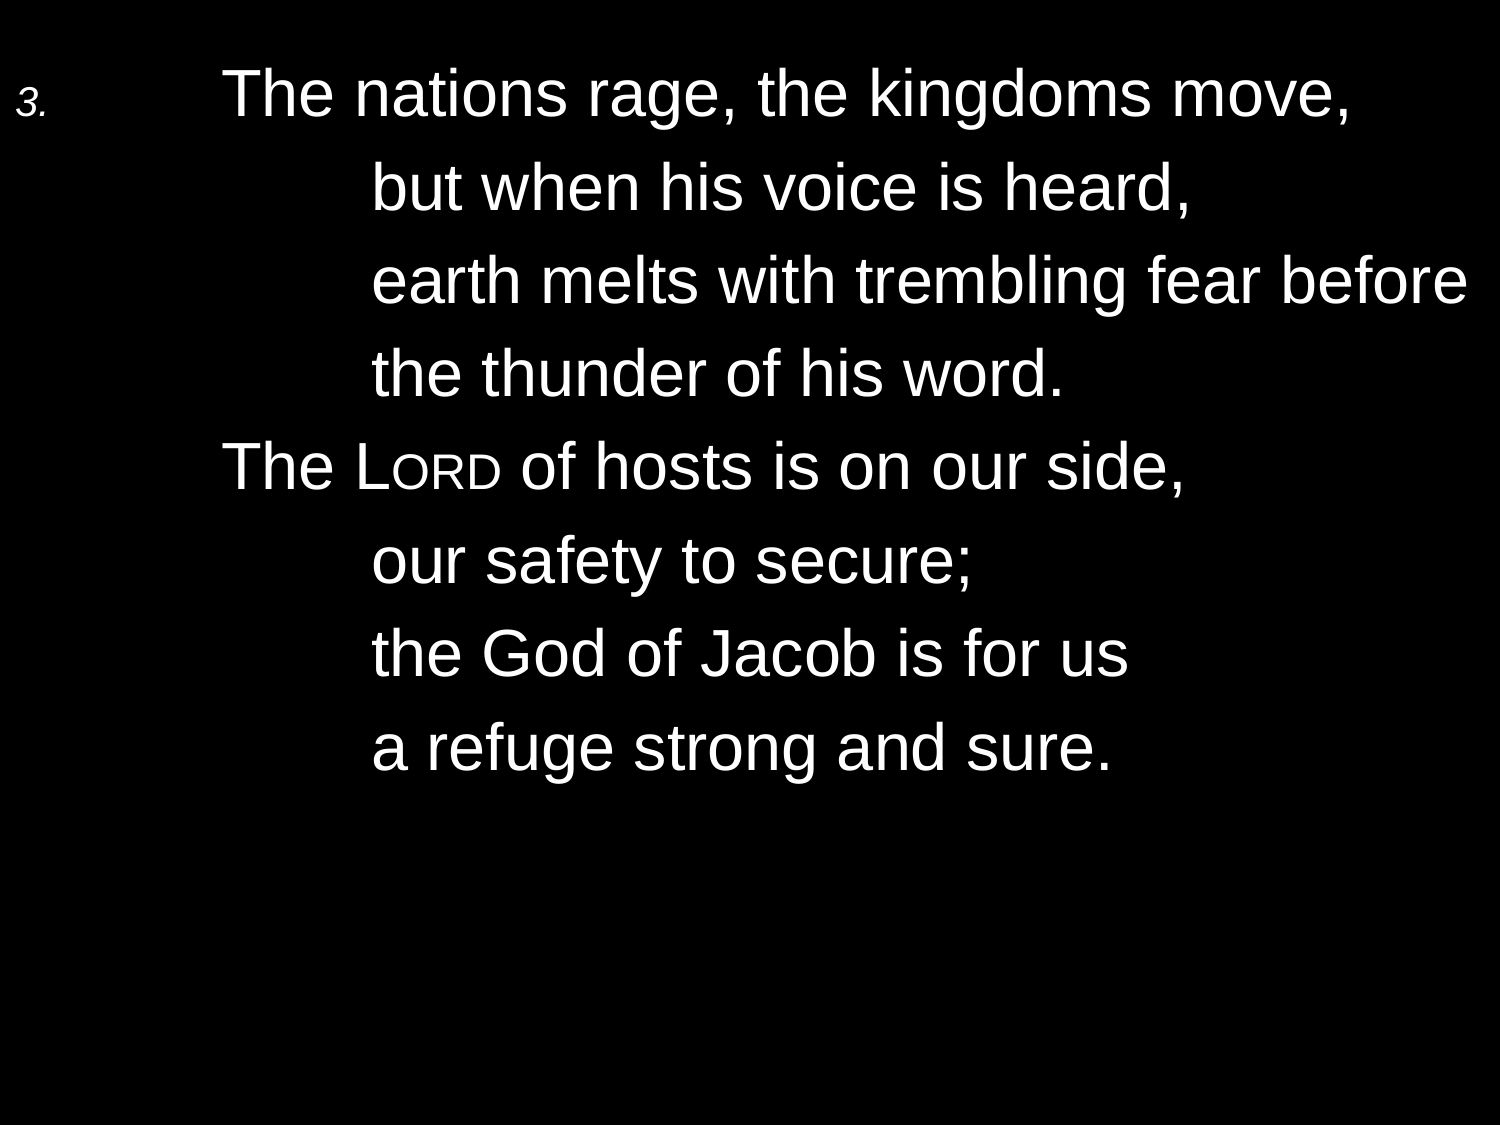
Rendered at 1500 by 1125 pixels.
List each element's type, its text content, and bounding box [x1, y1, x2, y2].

list 3. The nations rage, the kingdoms move, but when his voice is heard, earth melts with trembling fear before the thunder of his word. The Lord of hosts is on our side, our safety to secure; the God of Jacob is for us a refuge strong and sure. [0, 42, 1500, 1047]
